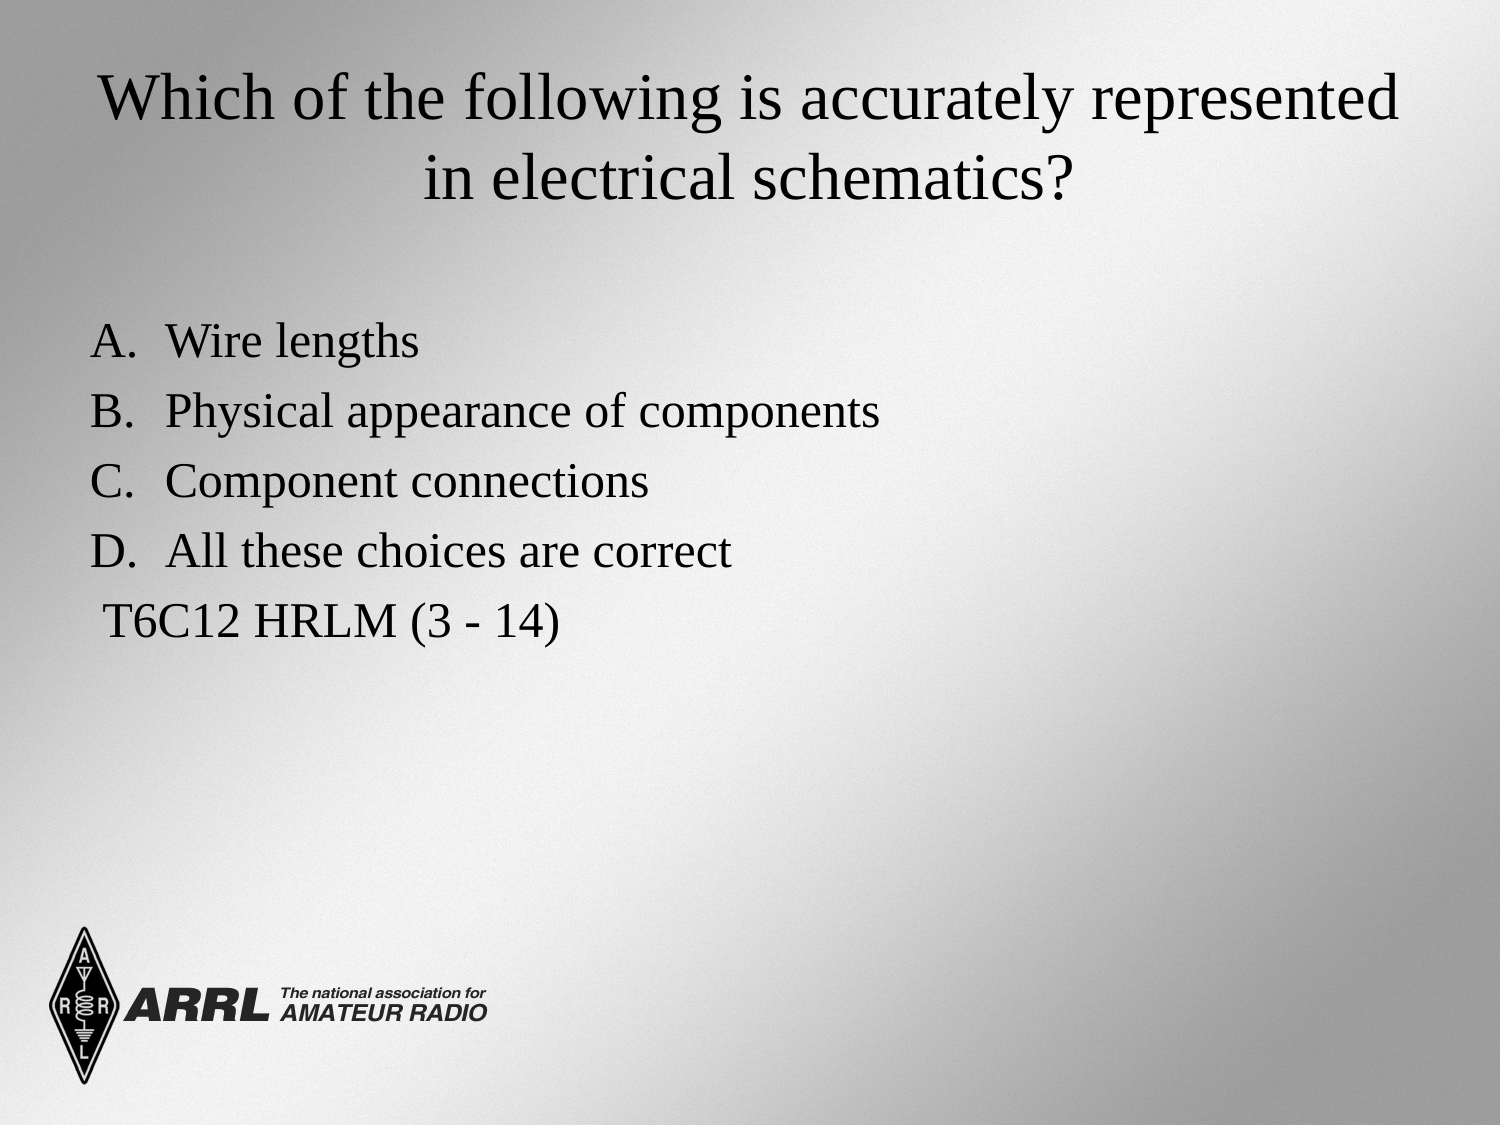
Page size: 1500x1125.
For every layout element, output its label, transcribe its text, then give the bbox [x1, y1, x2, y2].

picture [0, 0, 1500, 1125]
list Wire lengths Physical appearance of components Component connections All these choices are correct T6C12 HRLM (3 - 14) [75, 299, 1425, 1005]
title Which of the following is accurately represented in electrical schematics? [75, 45, 1425, 233]
